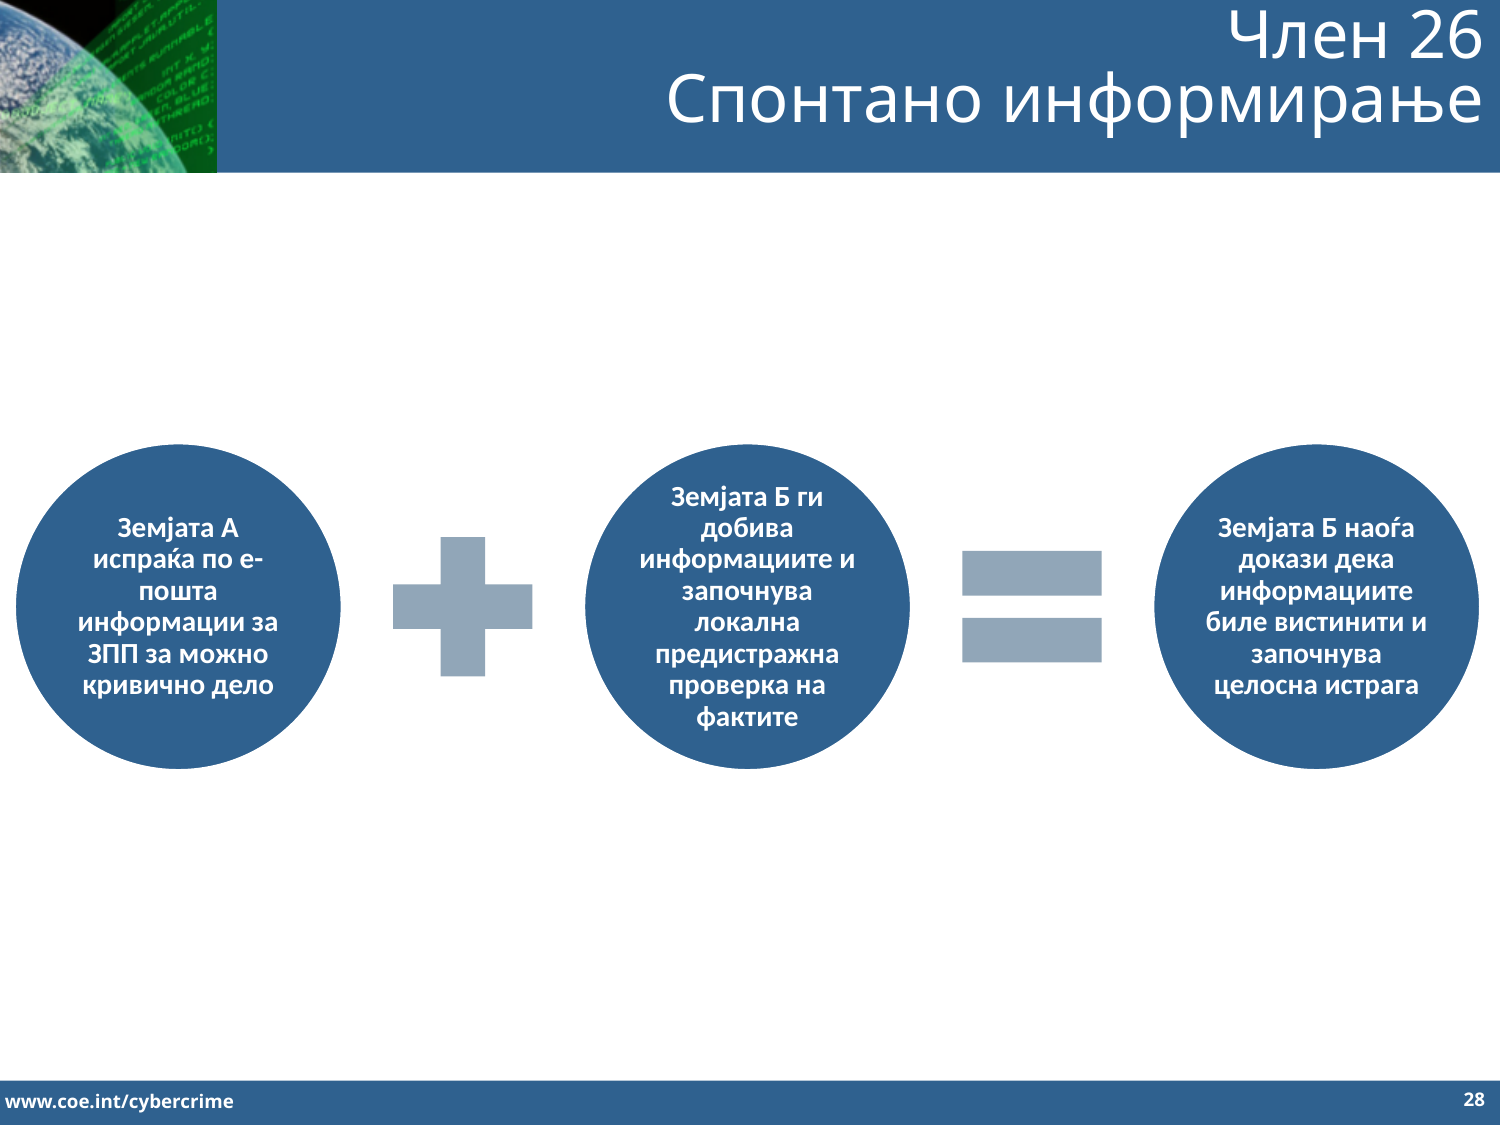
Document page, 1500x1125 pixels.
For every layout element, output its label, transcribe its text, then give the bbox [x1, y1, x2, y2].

text_box Член 26 Спонтано информирање [410, 0, 1500, 148]
picture [0, 1, 217, 173]
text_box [14, 173, 1480, 1048]
slide_number 28 [1149, 1079, 1500, 1125]
